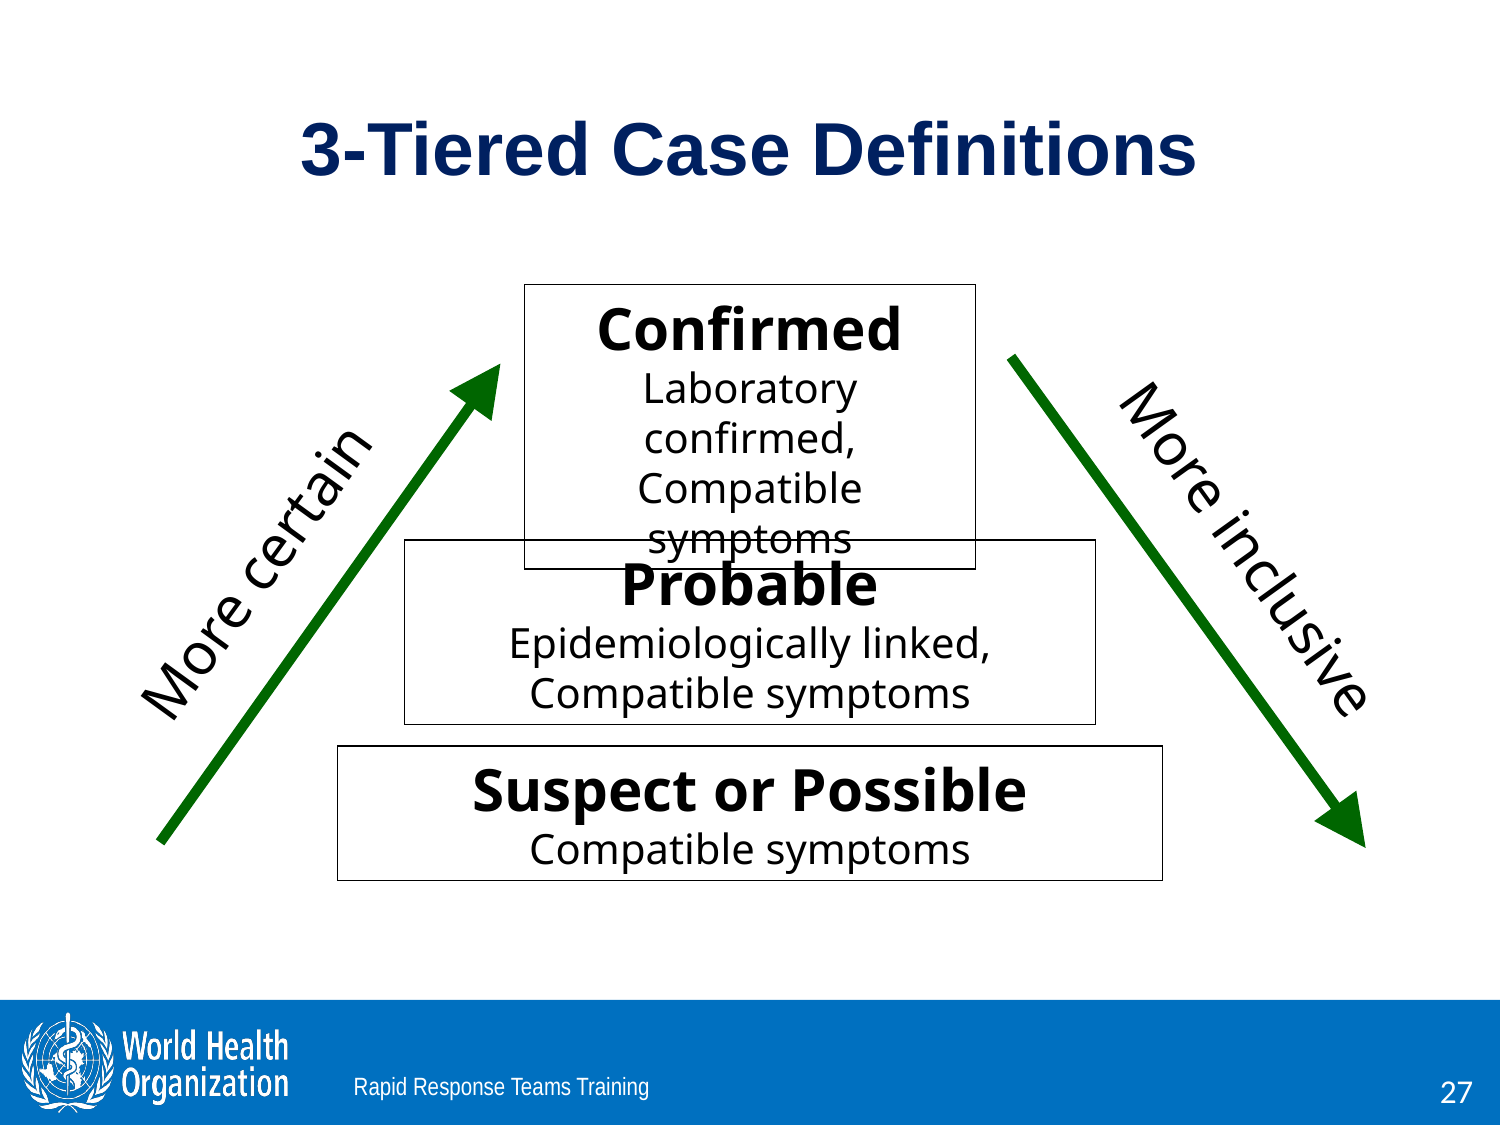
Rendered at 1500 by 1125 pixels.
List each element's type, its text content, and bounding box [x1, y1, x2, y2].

text_box More inclusive [1054, 307, 1447, 789]
text_box [159, 363, 501, 843]
text_box Suspect or Possible Compatible symptoms [337, 745, 1163, 881]
text_box Probable Epidemiologically linked, Compatible symptoms [404, 539, 1096, 725]
text_box More certain [87, 358, 423, 783]
text_box [1010, 356, 1366, 848]
text_box 3-Tiered Case Definitions [62, 92, 1438, 256]
text_box Confirmed Laboratory confirmed, Compatible symptoms [524, 284, 976, 569]
picture [21, 1012, 288, 1113]
